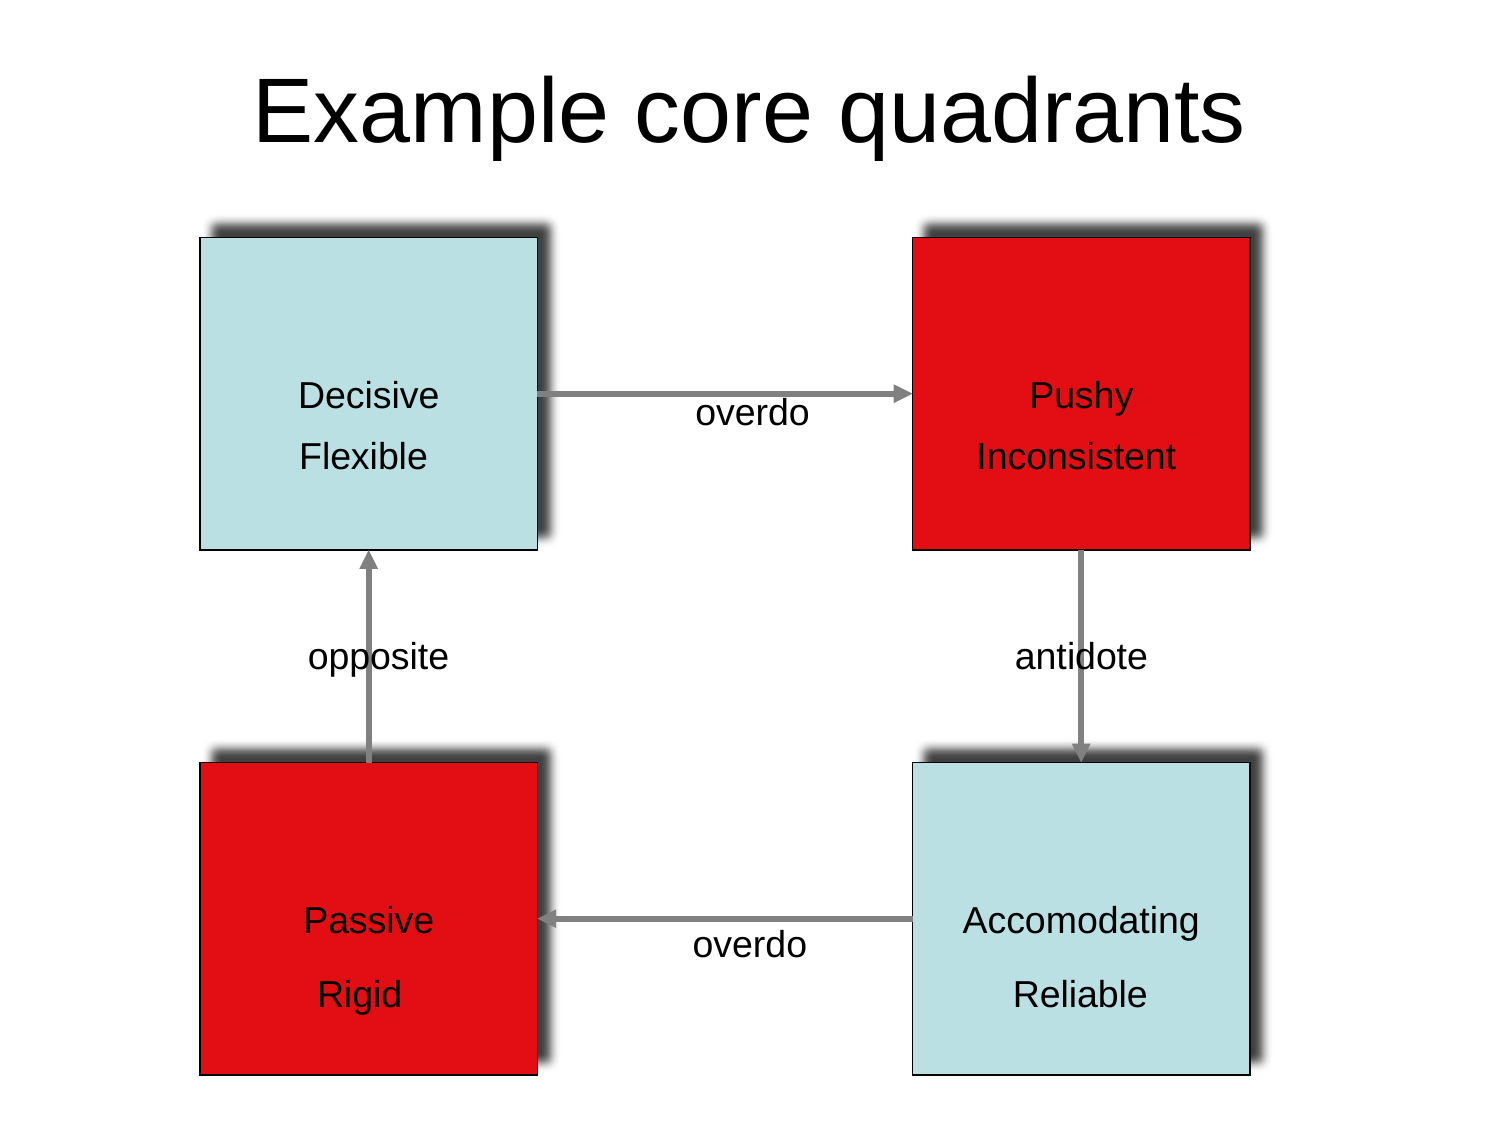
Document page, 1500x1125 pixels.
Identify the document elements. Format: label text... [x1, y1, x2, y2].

title Example core quadrants [112, 12, 1388, 200]
text_box Reliable [998, 962, 1163, 1023]
text_box Inconsistent [961, 424, 1192, 485]
text_box Flexible [284, 424, 443, 485]
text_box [999, 549, 1164, 763]
text_box Rigid [302, 962, 417, 1023]
text_box Accomodating [912, 762, 1250, 1075]
text_box Passive [200, 762, 538, 1075]
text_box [537, 380, 913, 442]
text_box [537, 912, 913, 973]
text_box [292, 549, 465, 763]
text_box Pushy [912, 237, 1250, 550]
text_box Decisive [200, 237, 538, 550]
